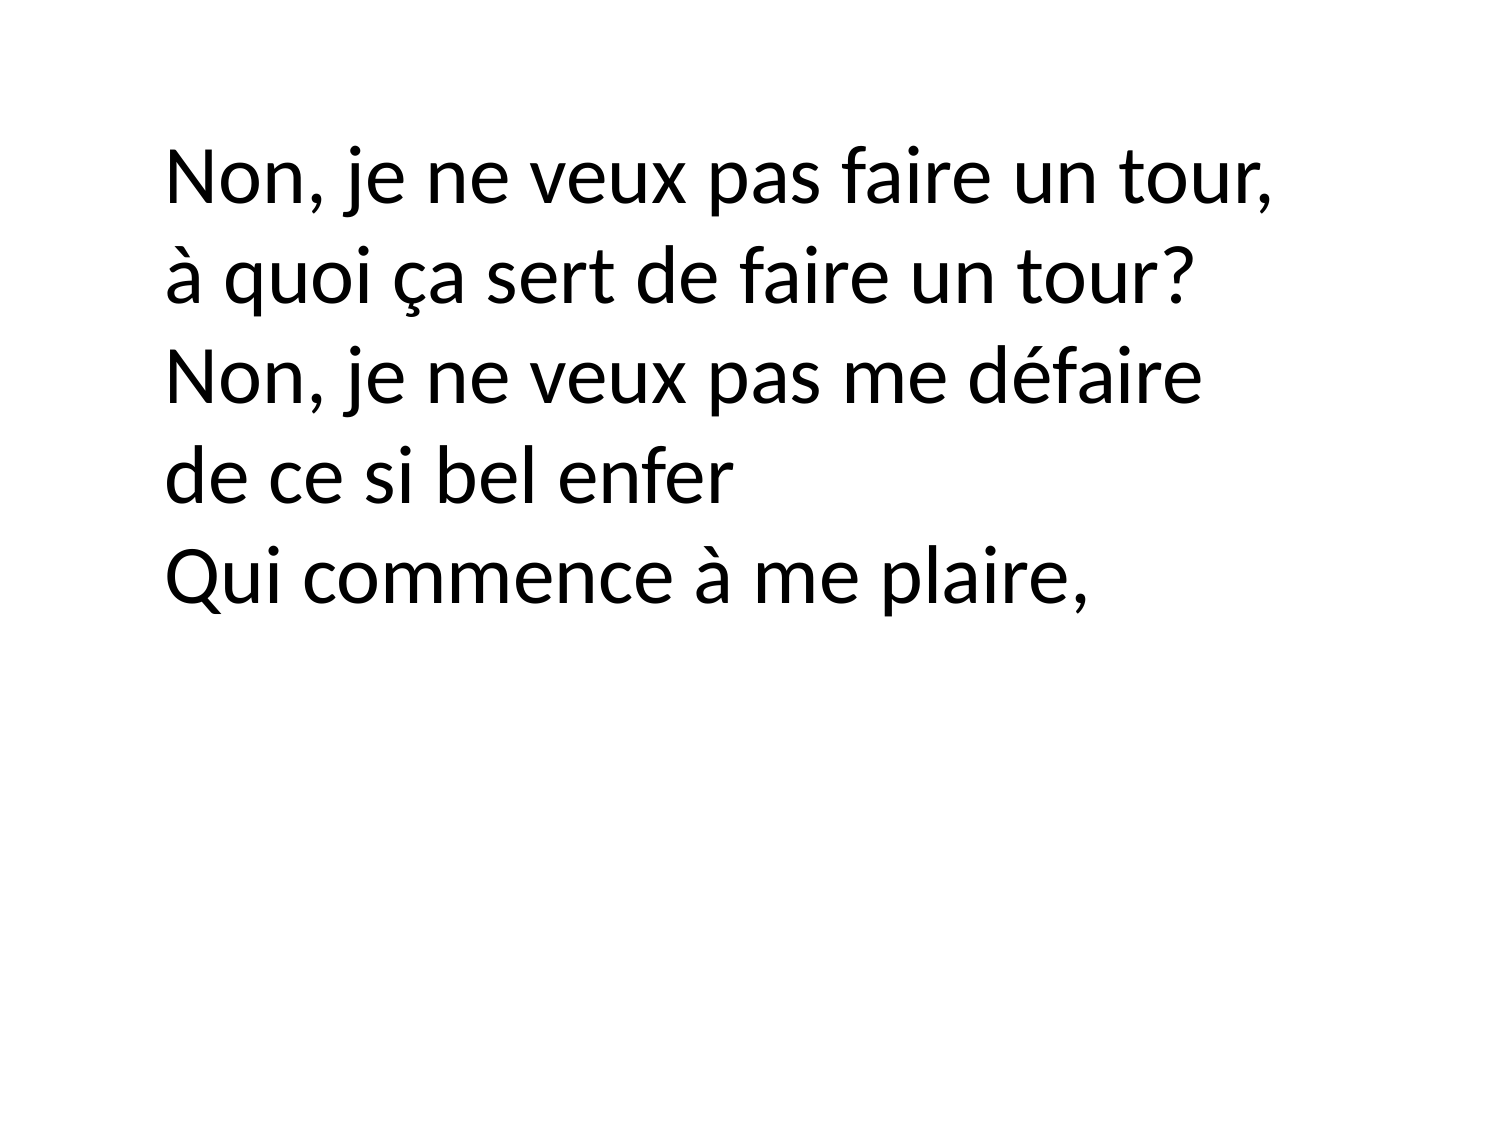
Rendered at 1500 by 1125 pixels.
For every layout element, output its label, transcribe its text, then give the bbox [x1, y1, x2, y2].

text_box Non, je ne veux pas faire un tour, à quoi ça sert de faire un tour? Non, je ne veux pas me défaire de ce si bel enfer Qui commence à me plaire, [150, 112, 1500, 728]
